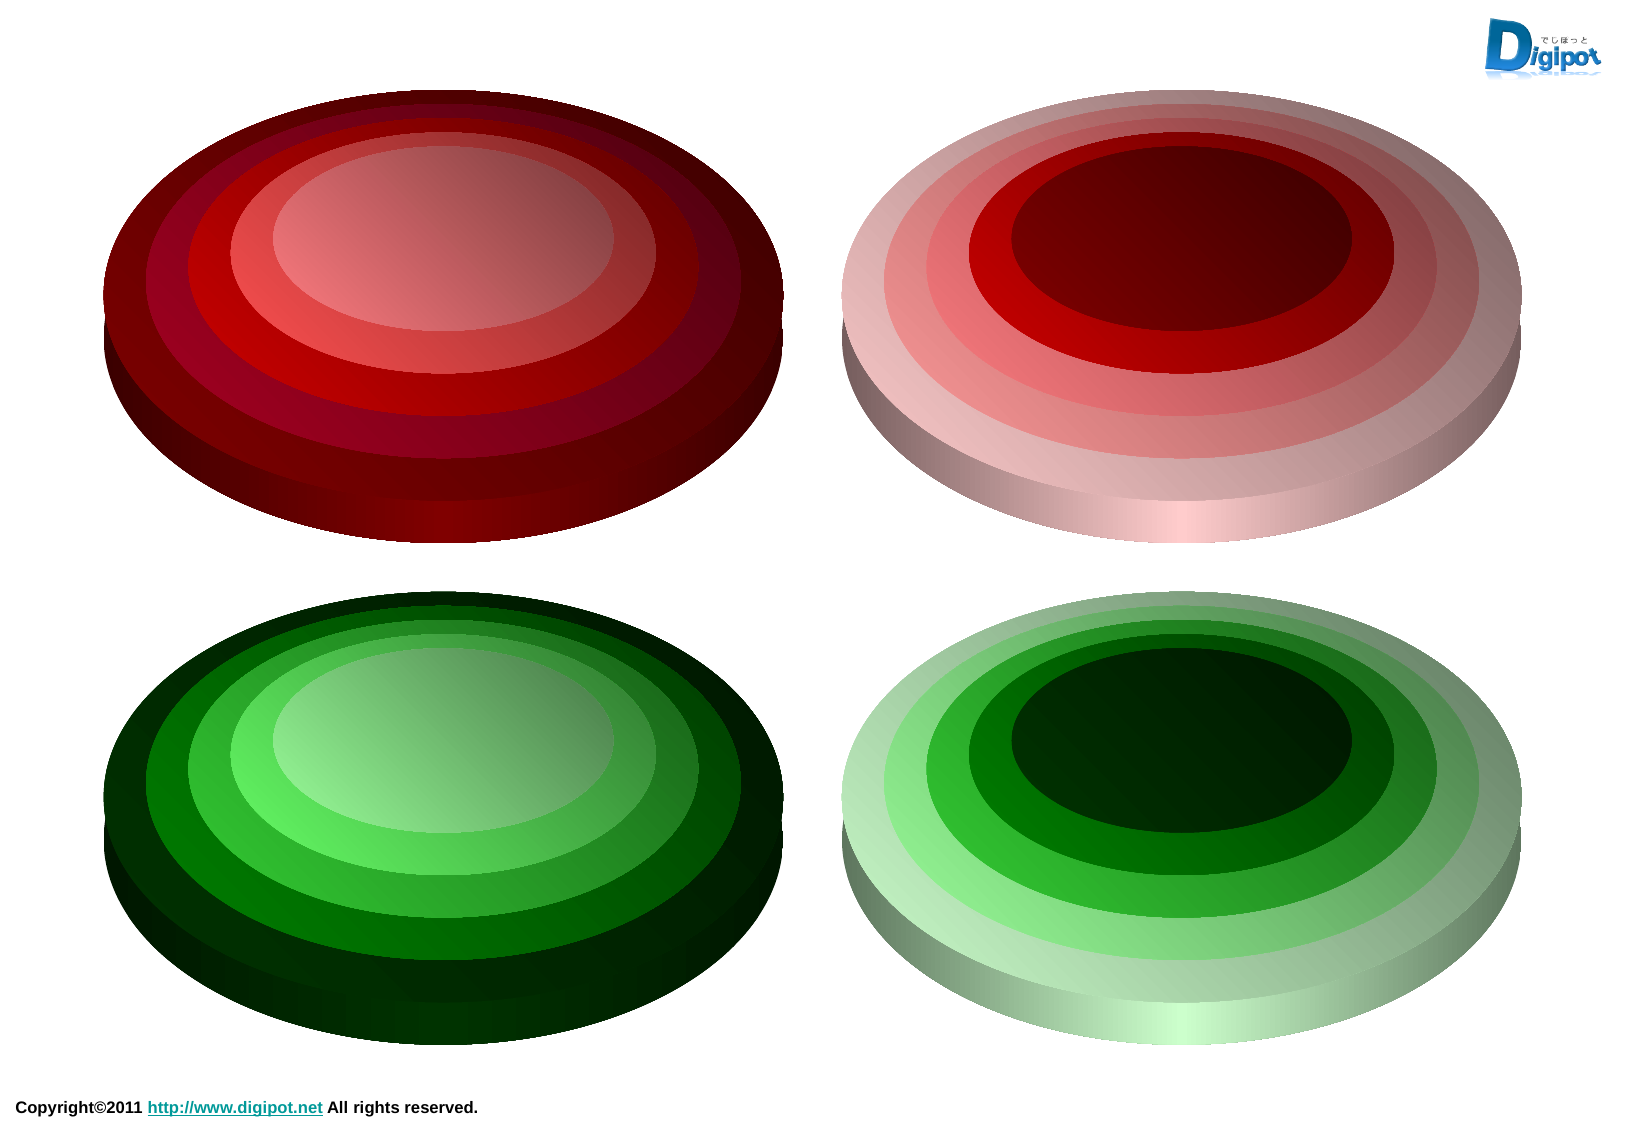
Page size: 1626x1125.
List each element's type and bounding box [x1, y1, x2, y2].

text_box [103, 591, 784, 1045]
picture [1485, 18, 1602, 82]
text_box [103, 90, 784, 543]
text_box [841, 591, 1522, 1045]
text_box [841, 90, 1522, 543]
